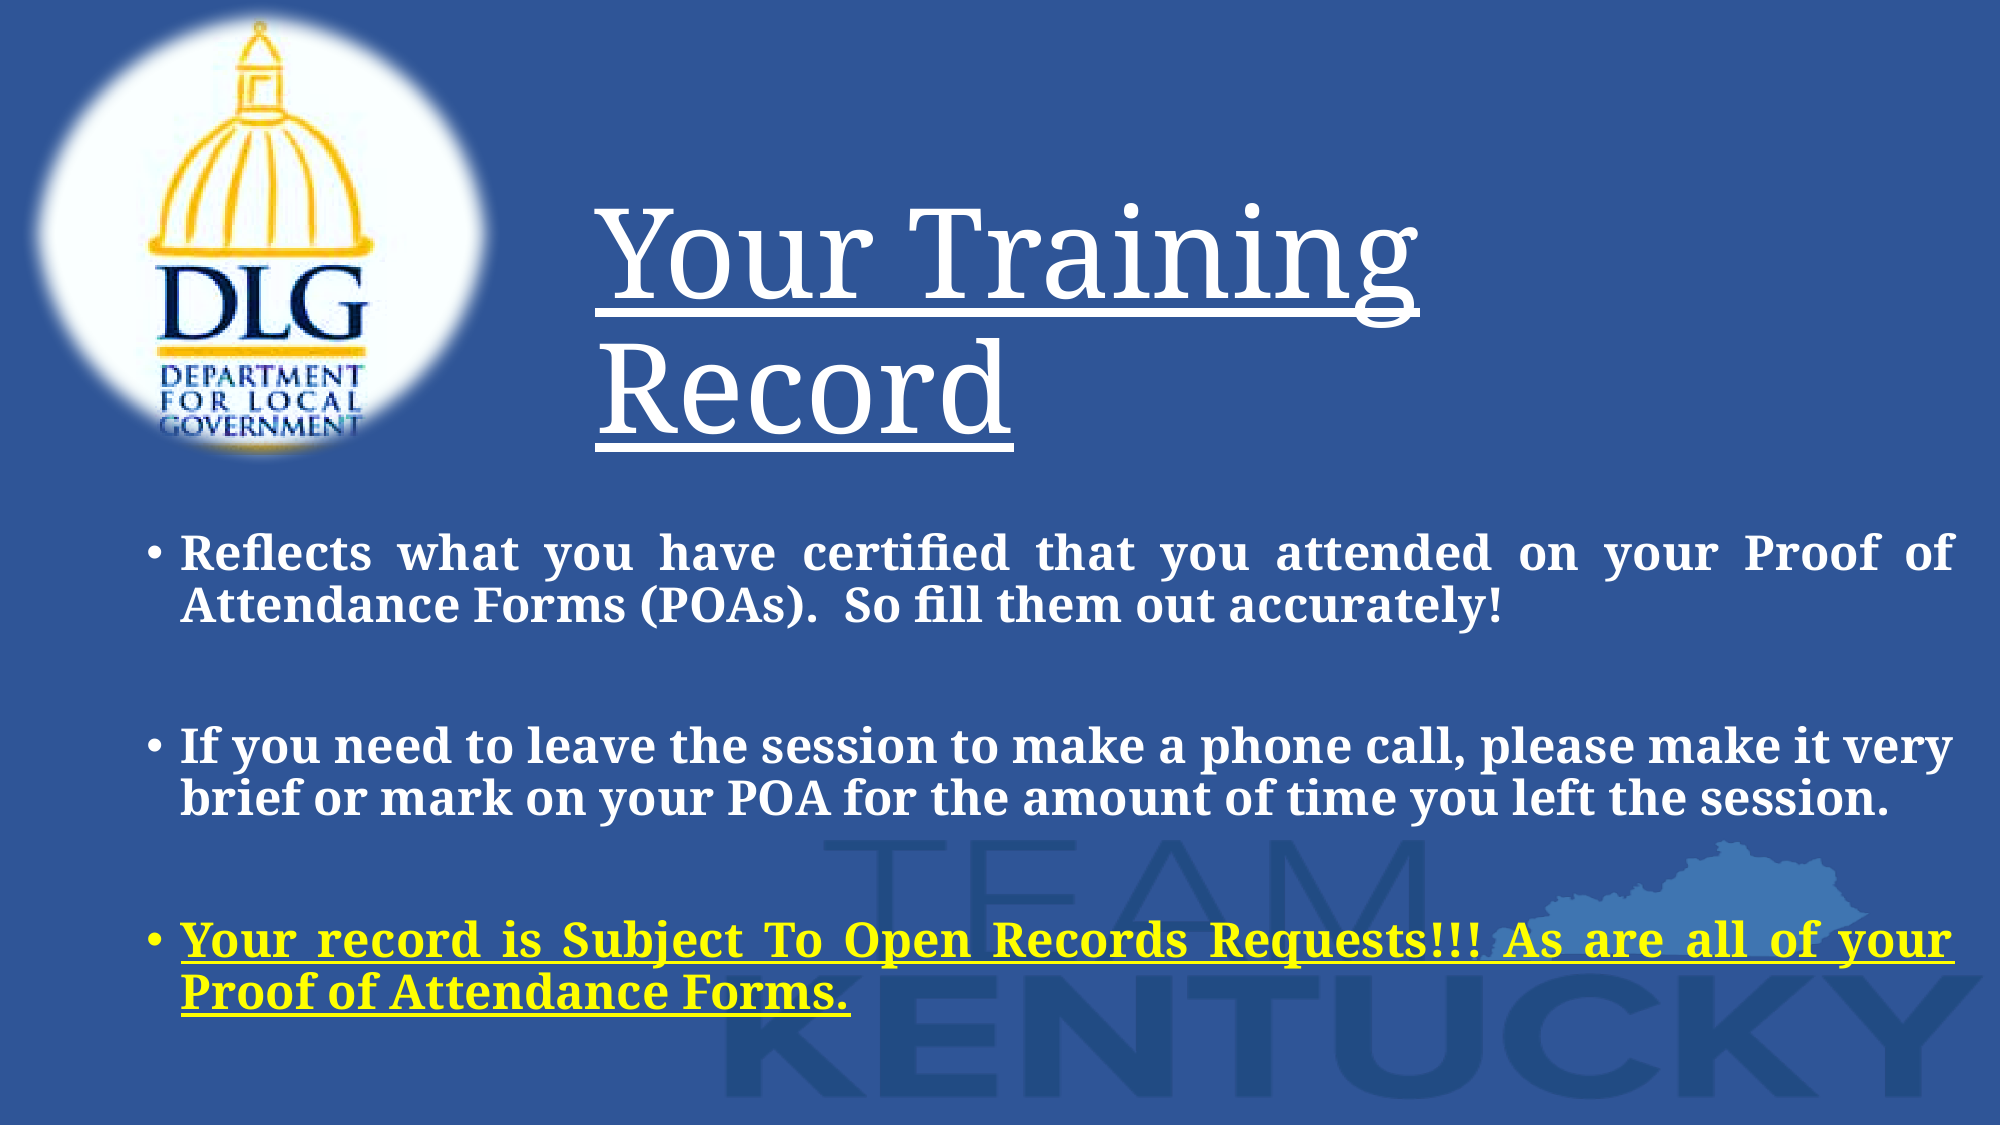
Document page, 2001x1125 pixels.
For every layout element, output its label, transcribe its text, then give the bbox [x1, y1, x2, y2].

title Your Training Record [580, 82, 1863, 300]
list Reflects what you have certified that you attended on your Proof of Attendance Forms (POAs). So fill them out accurately! If you need to leave the session to make a phone call, please make it very brief or mark on your POA for the amount of time you left the session. Your record is Subject To Open Records Requests!!! As are all of your Proof of Attendance Forms. [131, 369, 1971, 1085]
picture [41, 21, 481, 397]
